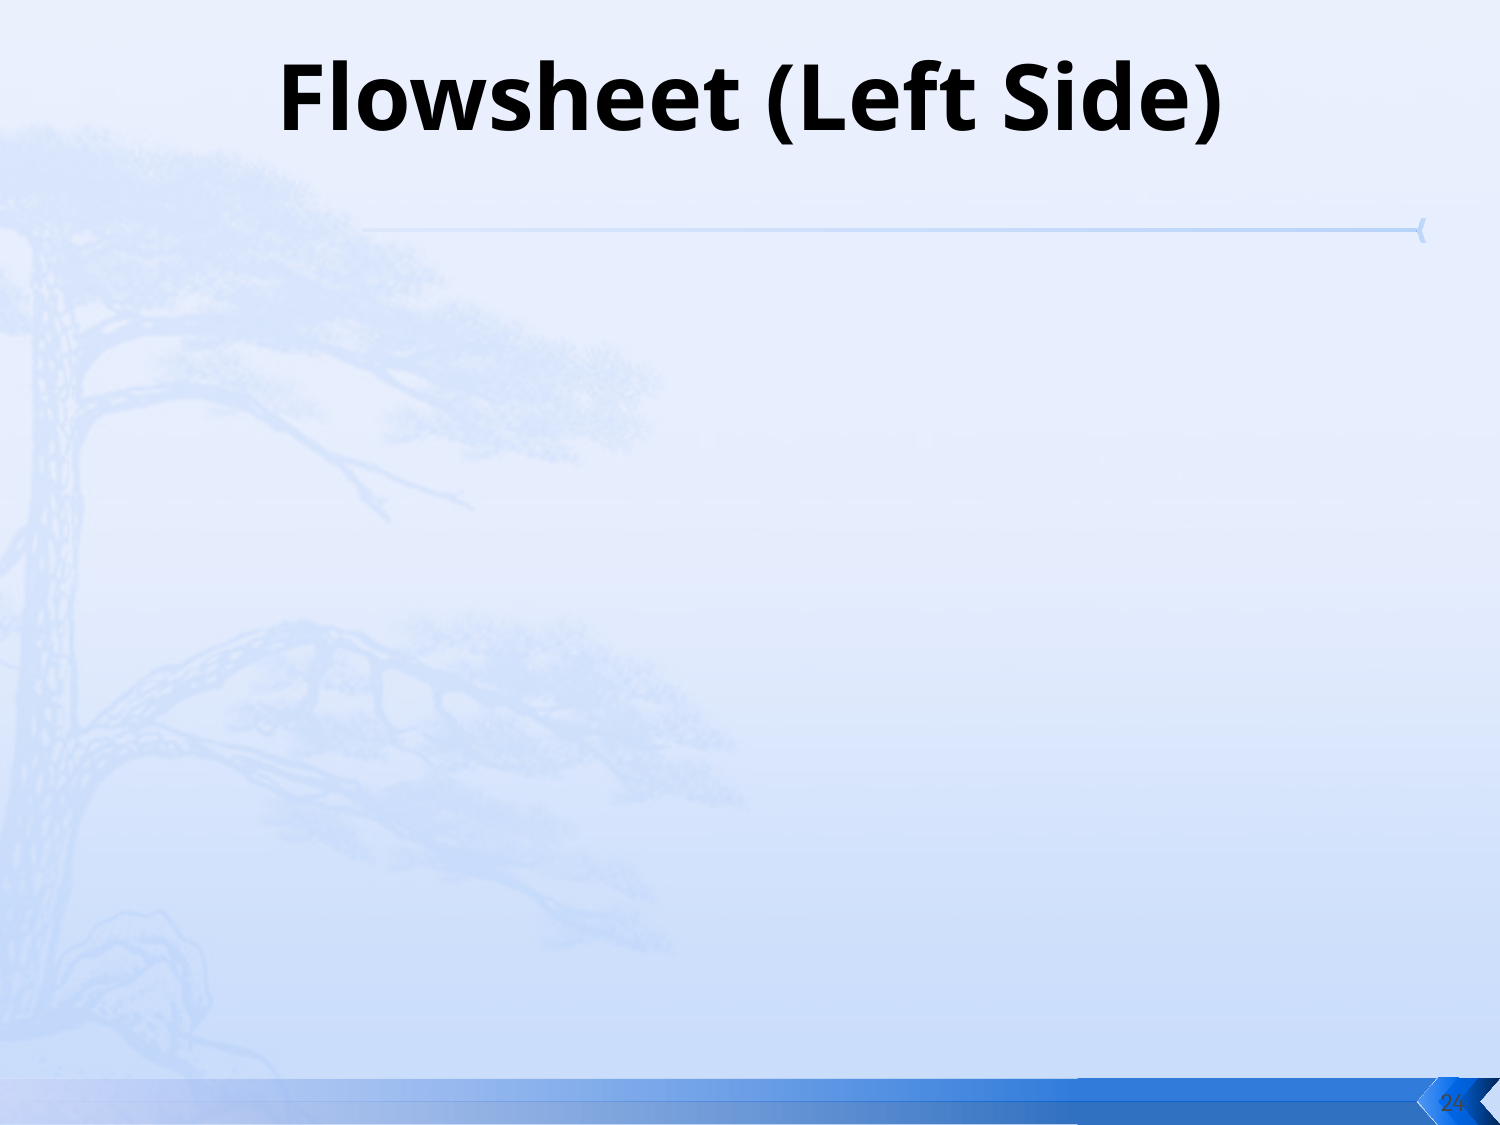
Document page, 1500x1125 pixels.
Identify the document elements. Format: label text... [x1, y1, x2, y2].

slide_number 24 [1406, 1077, 1500, 1125]
title Flowsheet (Left Side) [75, 0, 1425, 188]
